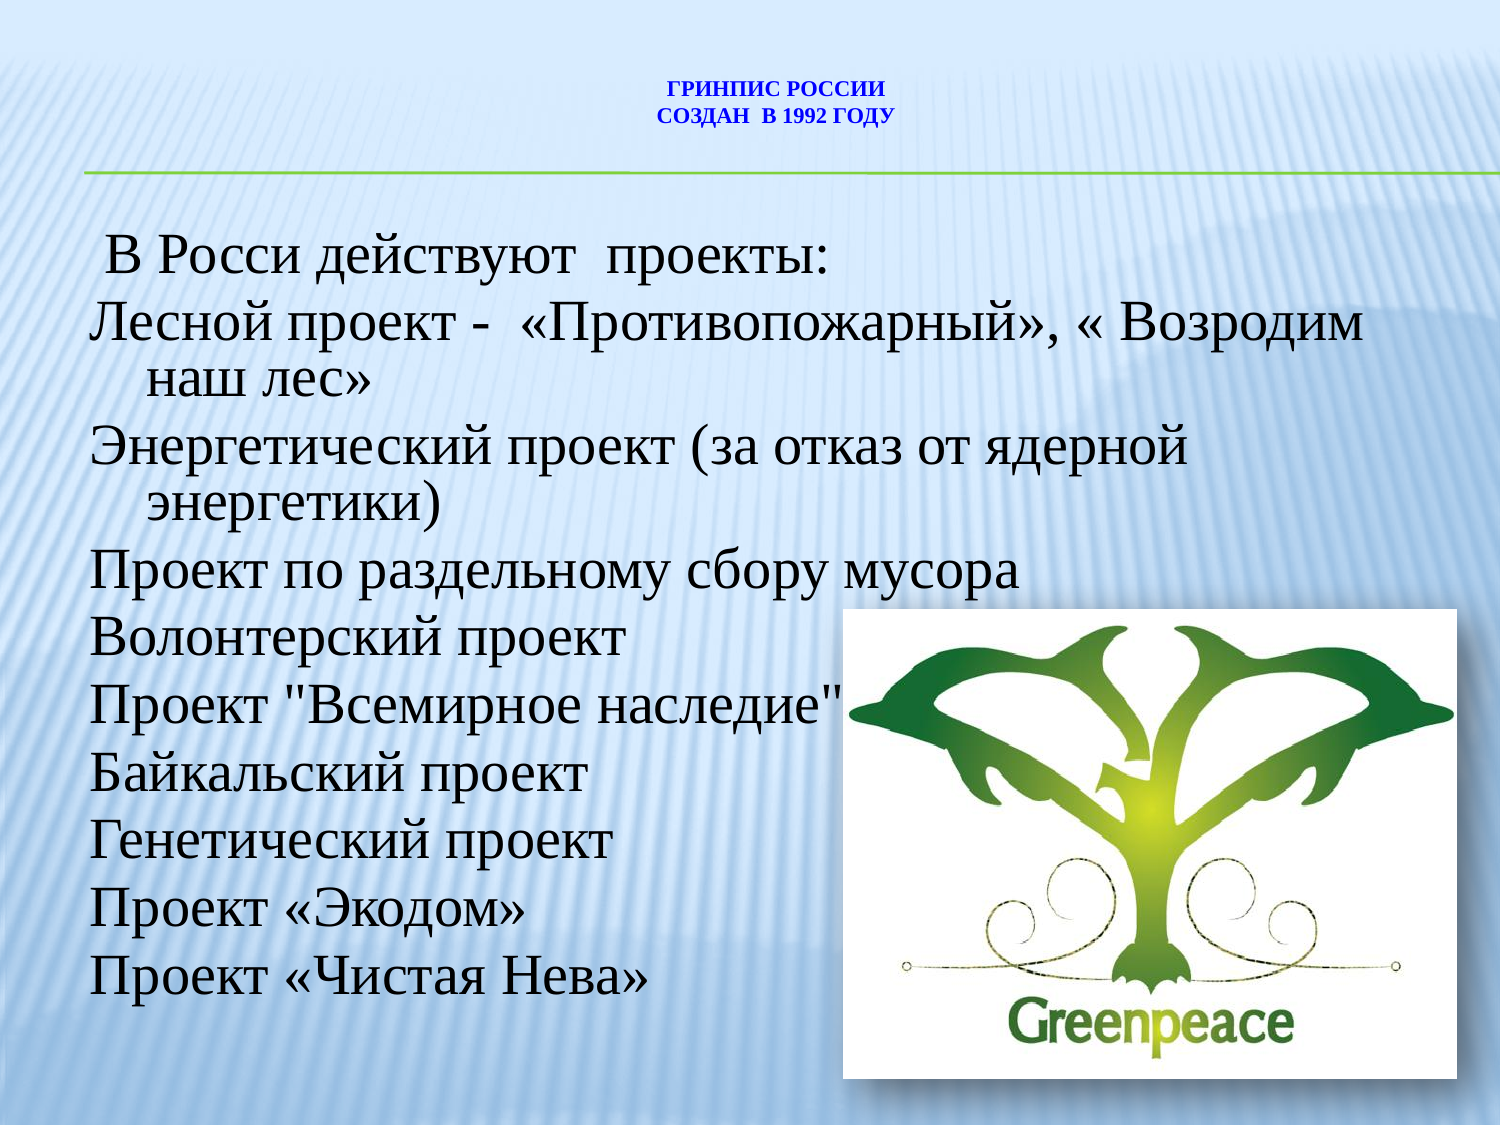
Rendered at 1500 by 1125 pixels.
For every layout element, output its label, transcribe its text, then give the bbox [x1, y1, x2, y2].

list В Росси действуют проекты: Лесной проект - «Противопожарный», « Возродим наш лес» Энергетический проект (за отказ от ядерной энергетики) Проект по раздельному сбору мусора Волонтерский проект Проект "Всемирное наследие" Байкальский проект Генетический проект Проект «Экодом» Проект «Чистая Нева» [75, 139, 1459, 1083]
title Гринпис России создан в 1992 году [88, 35, 1464, 164]
picture [843, 609, 1457, 1079]
